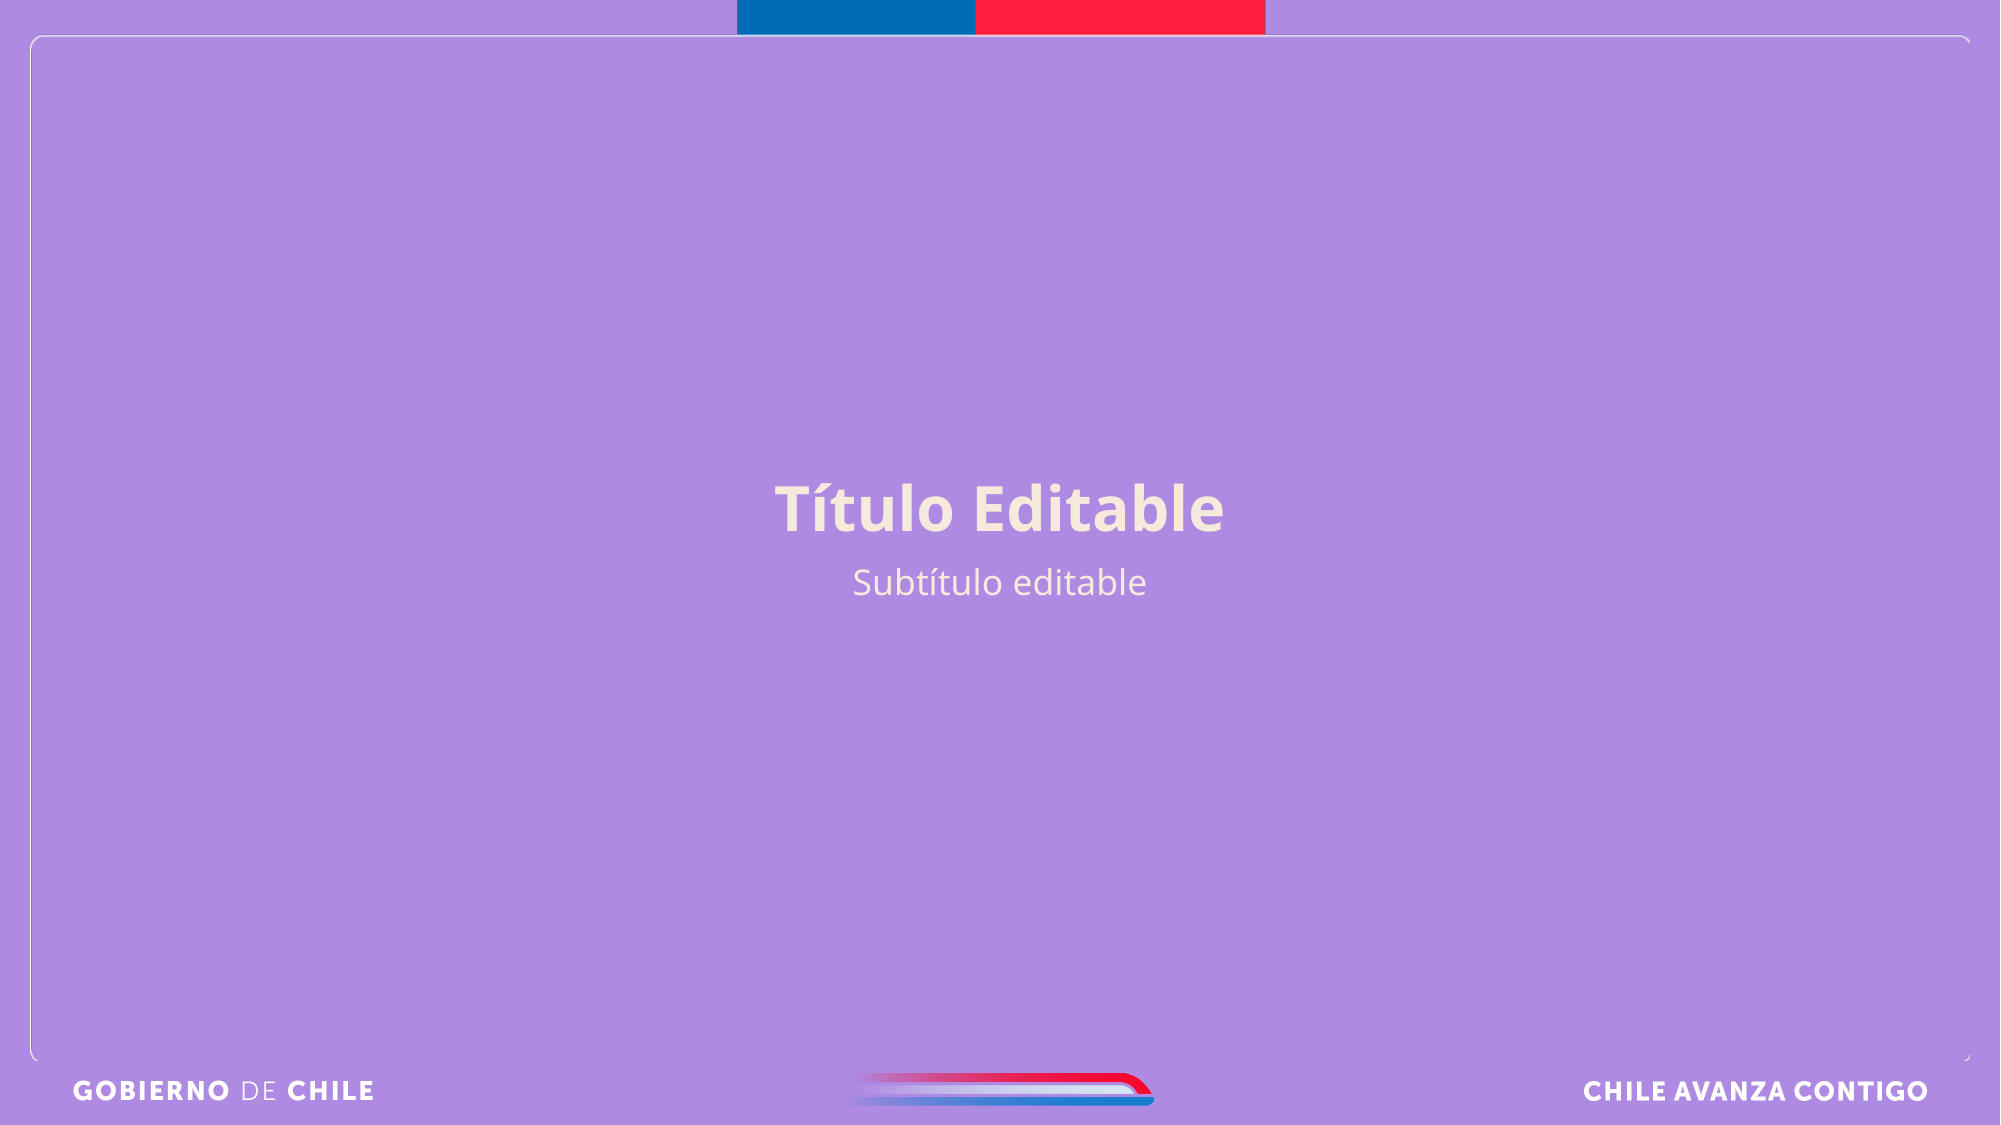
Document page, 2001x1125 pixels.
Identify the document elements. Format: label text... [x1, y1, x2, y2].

text_box Título Editable [575, 461, 1424, 552]
picture [69, 1073, 1931, 1112]
text_box Subtítulo editable [837, 552, 1163, 610]
